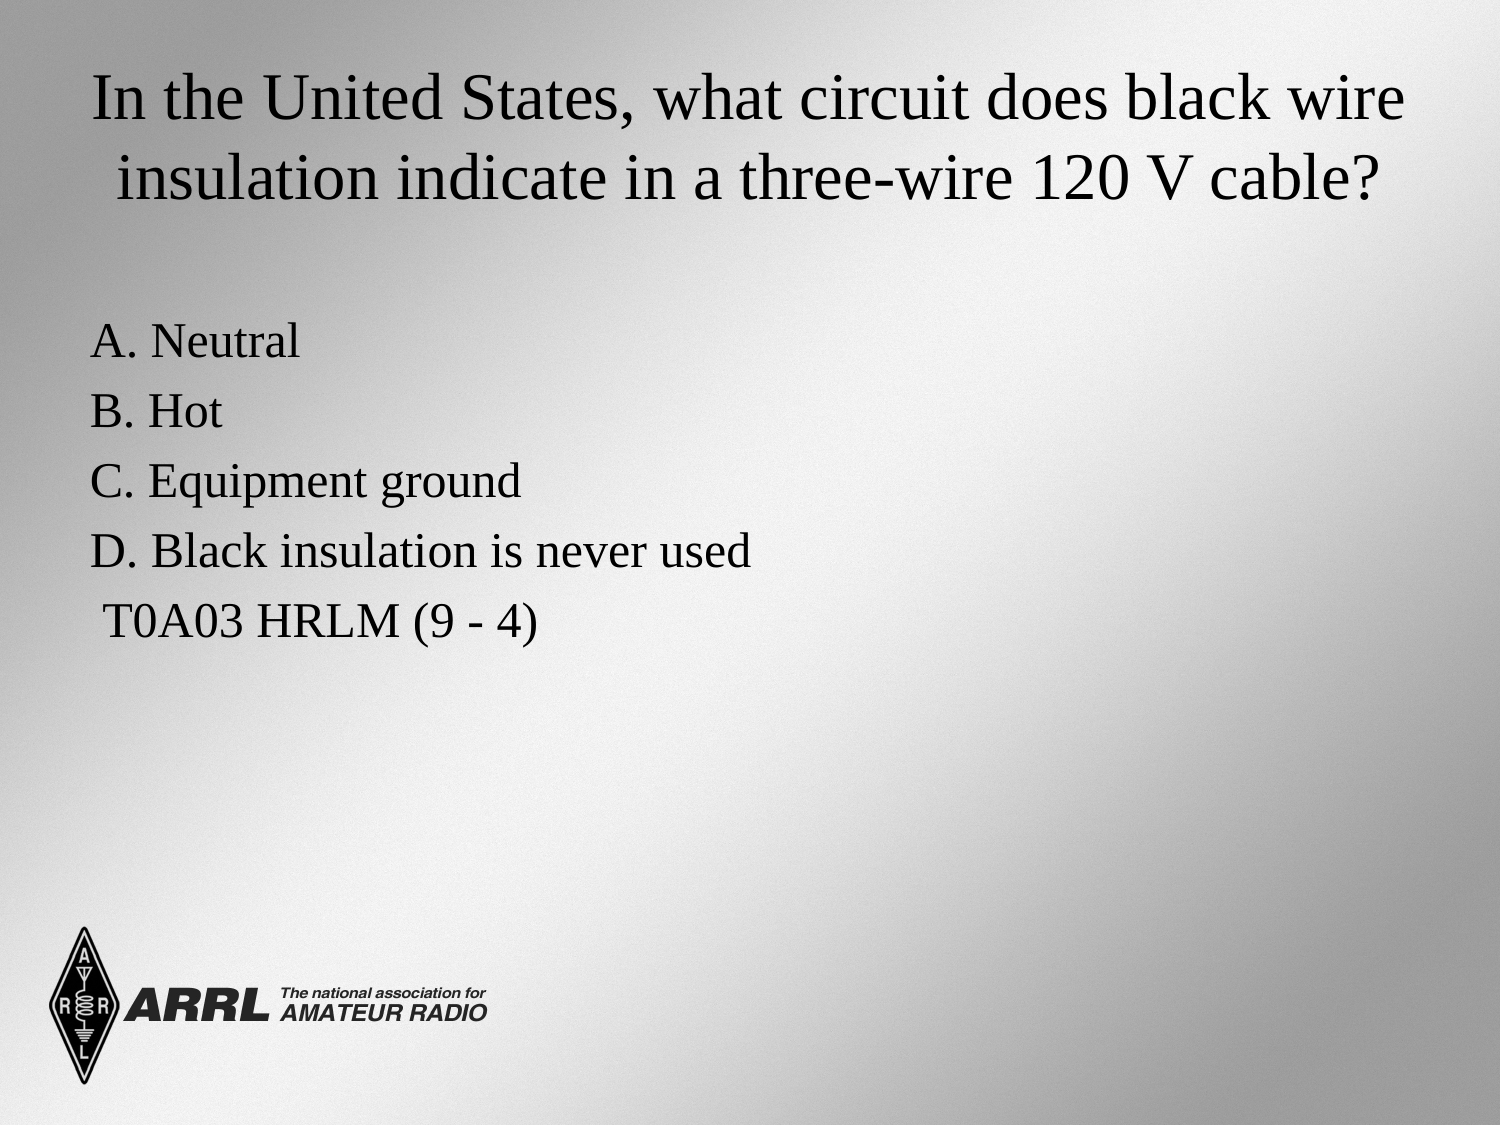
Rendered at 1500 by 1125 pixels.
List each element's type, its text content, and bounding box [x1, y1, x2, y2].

picture [0, 0, 1500, 1125]
list A. Neutral B. Hot C. Equipment ground D. Black insulation is never used T0A03 HRLM (9 - 4) [75, 299, 1425, 1005]
title In the United States, what circuit does black wire insulation indicate in a three-wire 120 V cable? [75, 45, 1425, 233]
